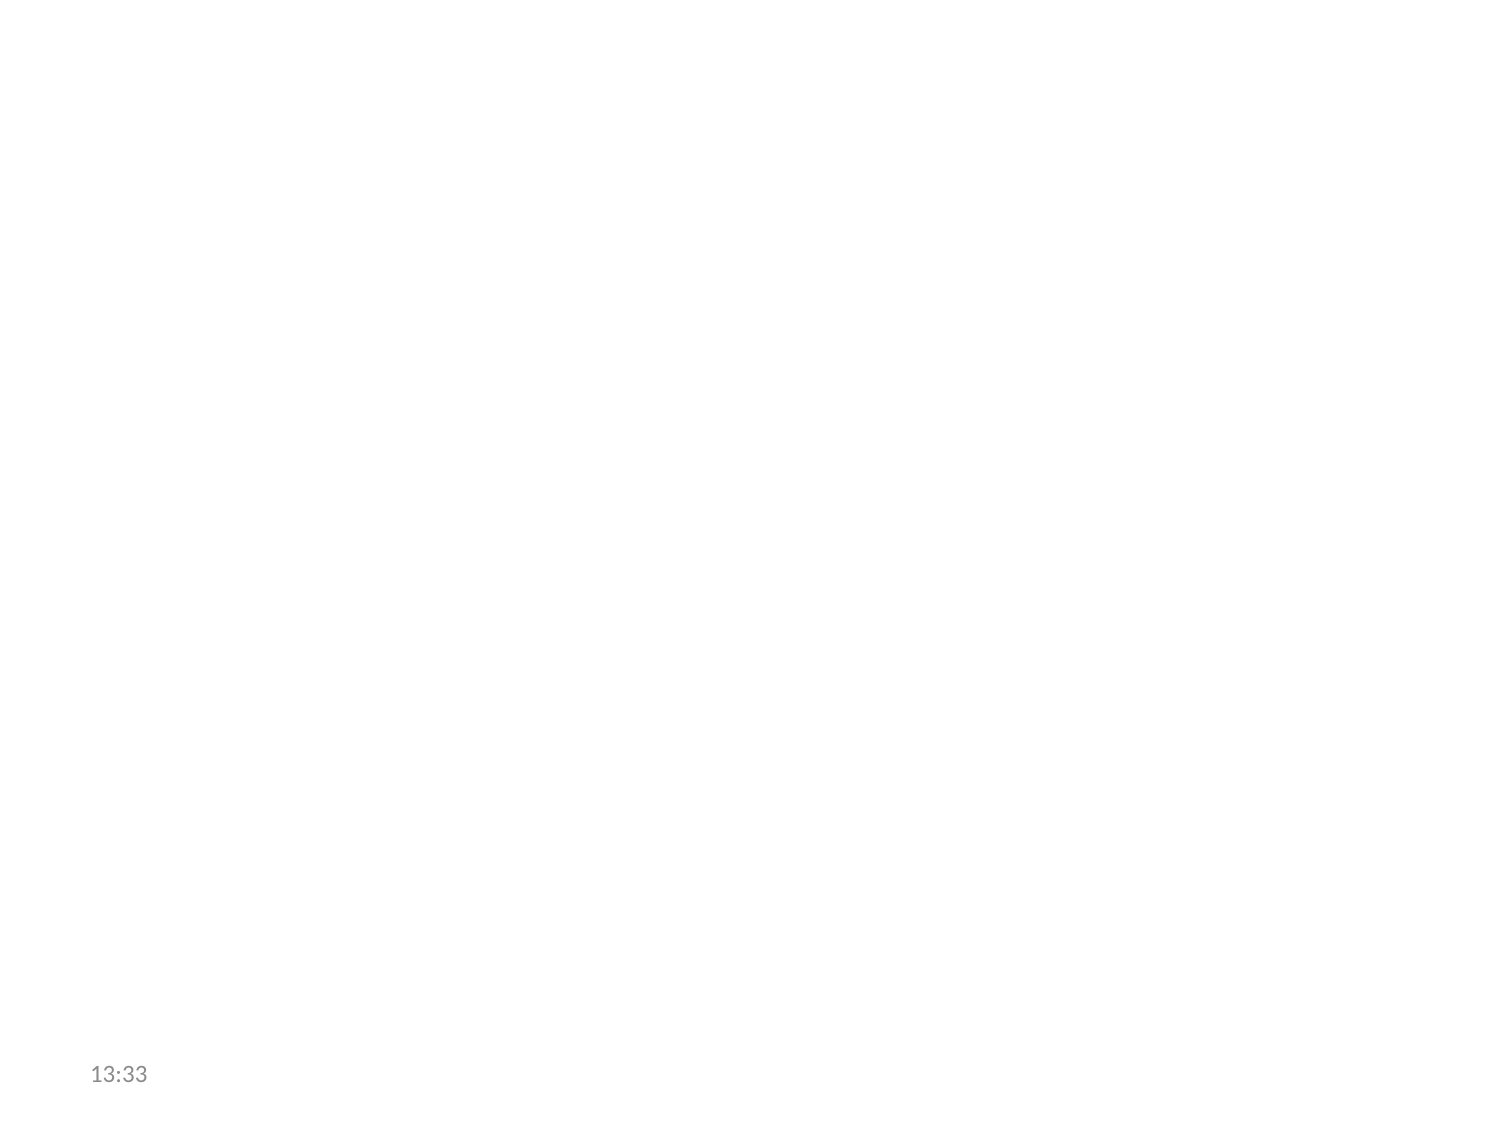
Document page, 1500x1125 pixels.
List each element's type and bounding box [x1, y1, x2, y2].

slide_number [75, 1042, 425, 1103]
